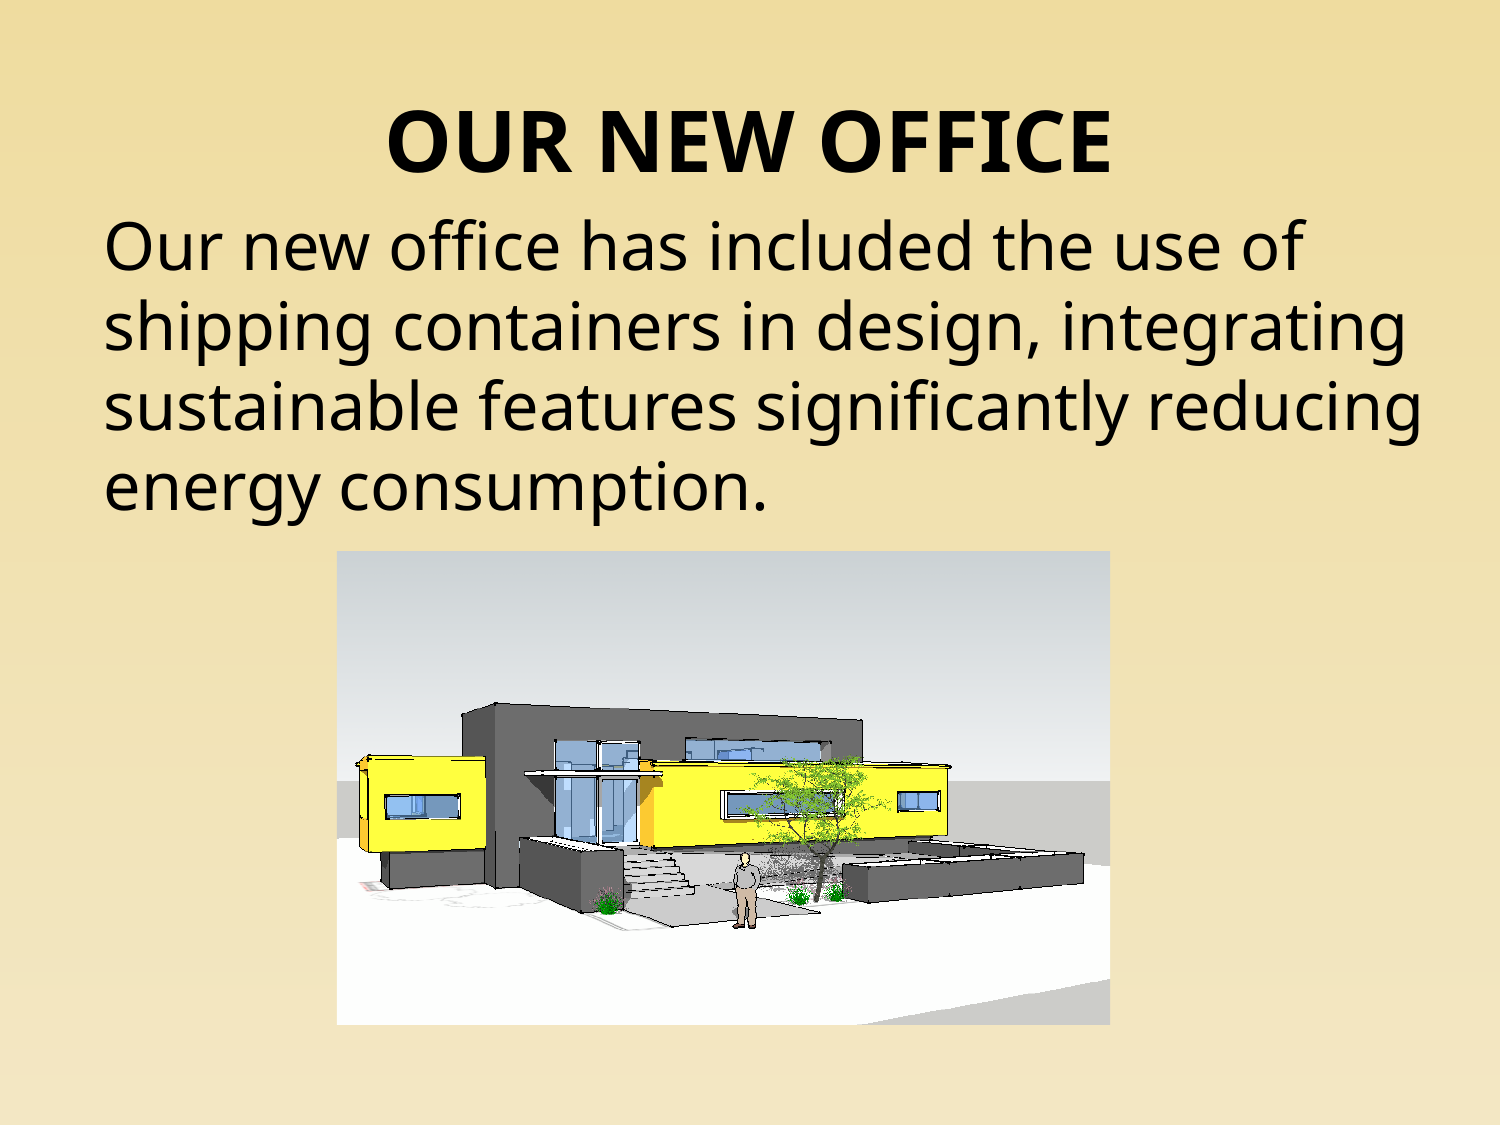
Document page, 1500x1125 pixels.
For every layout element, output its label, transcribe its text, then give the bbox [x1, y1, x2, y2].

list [336, 551, 1111, 1025]
title OUR NEW OFFICE [75, 45, 1425, 233]
text_box Our new office has included the use of shipping containers in design, integrating sustainable features significantly reducing energy consumption. [88, 196, 1500, 531]
